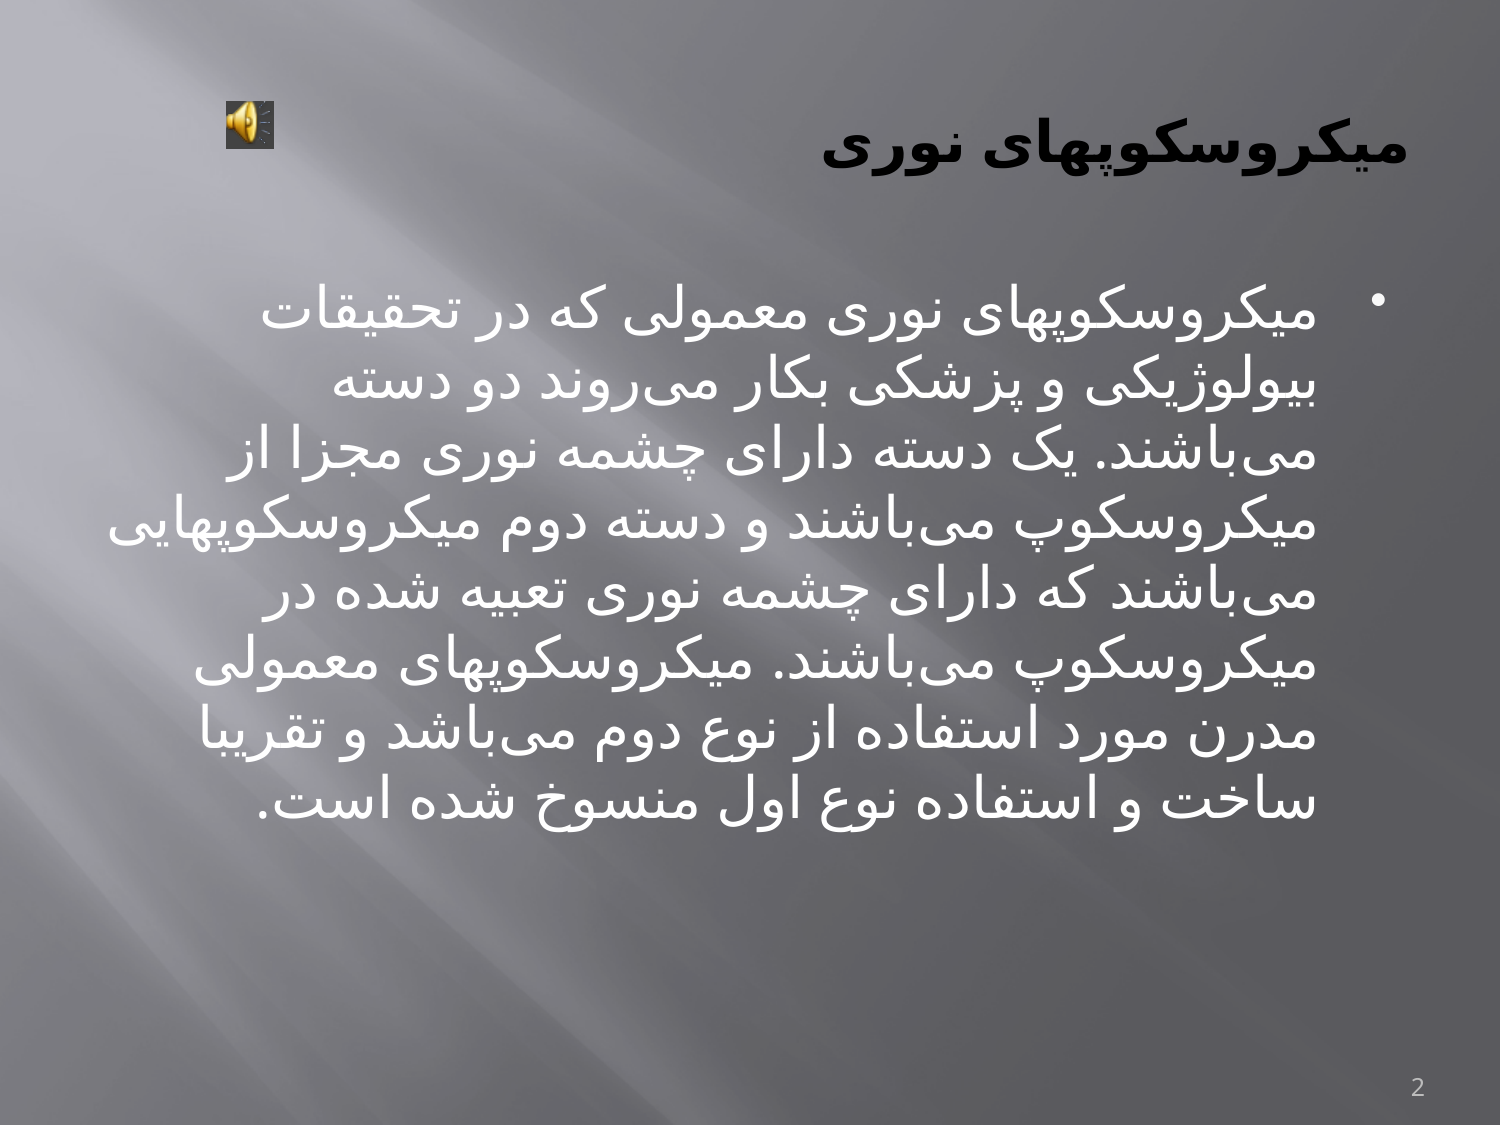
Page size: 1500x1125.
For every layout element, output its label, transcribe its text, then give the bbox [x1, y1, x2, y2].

picture [224, 99, 276, 151]
list میکروسکوپهای نوری معمولی که در تحقیقات بیولوژیکی و پزشکی بکار می‌روند دو دسته می‌باشند. یک دسته دارای چشمه نوری مجزا از میکروسکوپ می‌باشند و دسته دوم میکروسکوپهایی می‌باشند که دارای چشمه نوری تعبیه شده در میکروسکوپ می‌باشند. میکروسکوپهای معمولی مدرن مورد استفاده از نوع دوم می‌باشد و تقریبا ساخت و استفاده نوع اول منسوخ شده است. [75, 262, 1425, 1035]
slide_number 2 [1299, 1052, 1425, 1113]
title میکروسکوپهای نوری [75, 45, 1425, 233]
